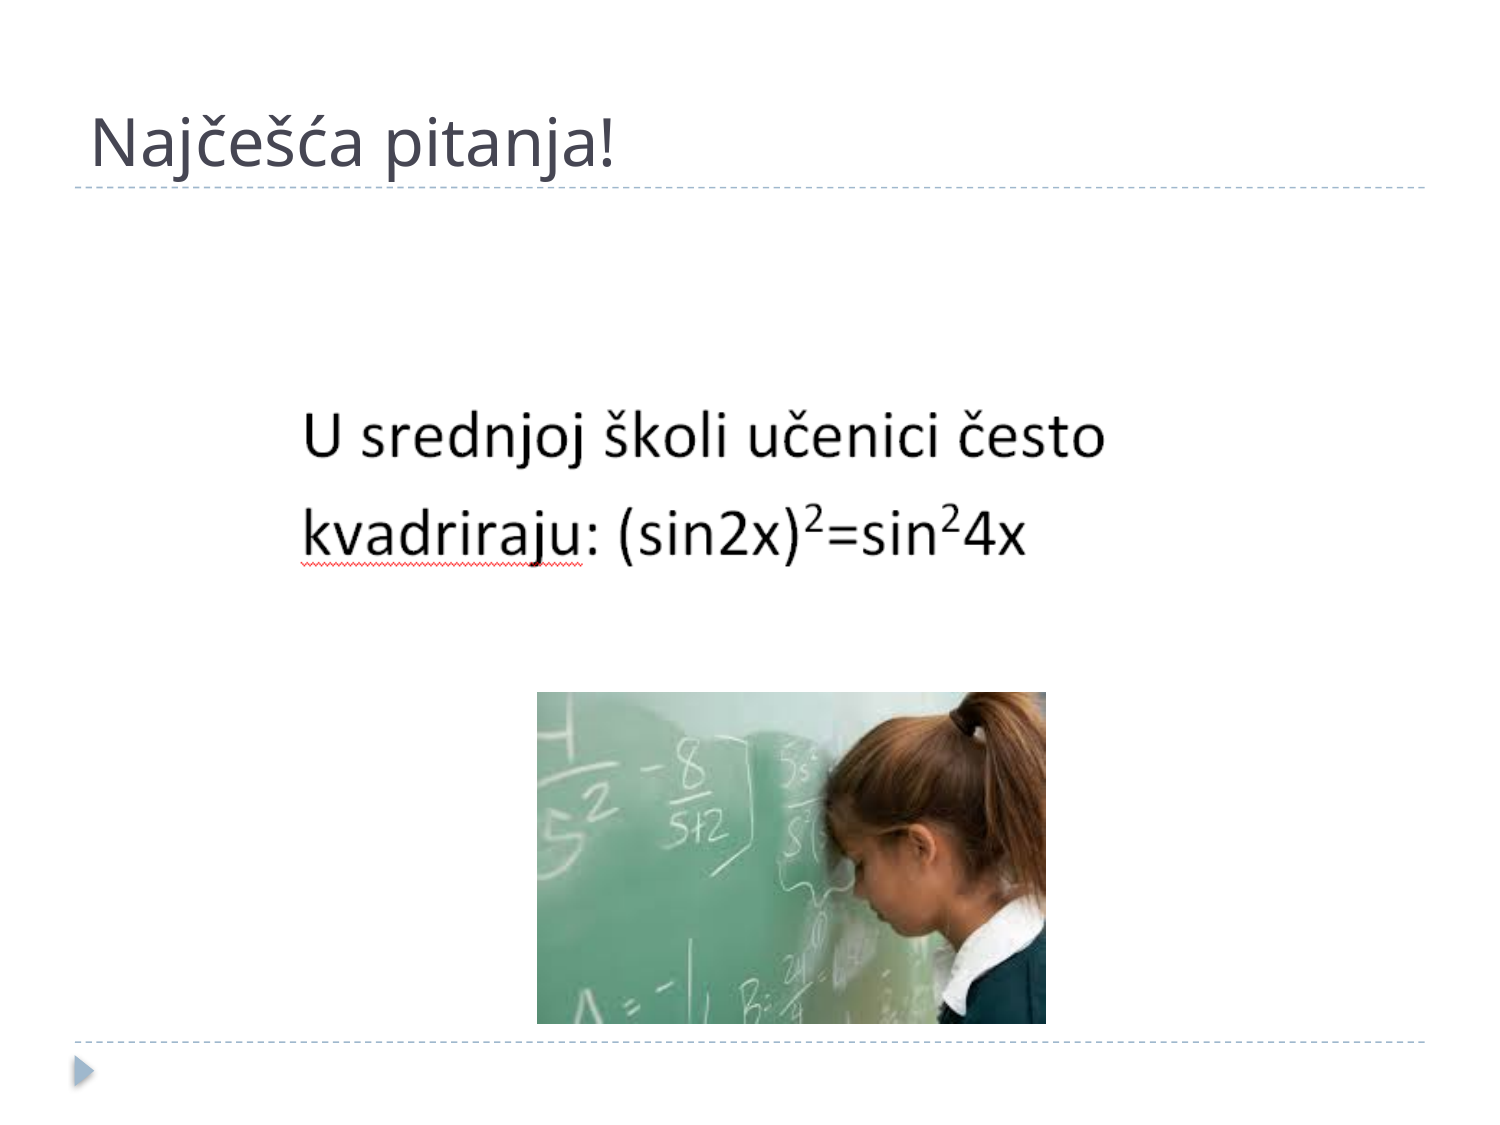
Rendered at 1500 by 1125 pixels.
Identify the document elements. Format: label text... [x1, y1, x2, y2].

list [182, 285, 1294, 996]
title Najčešća pitanja! [75, 24, 1425, 188]
picture [537, 692, 1046, 1024]
